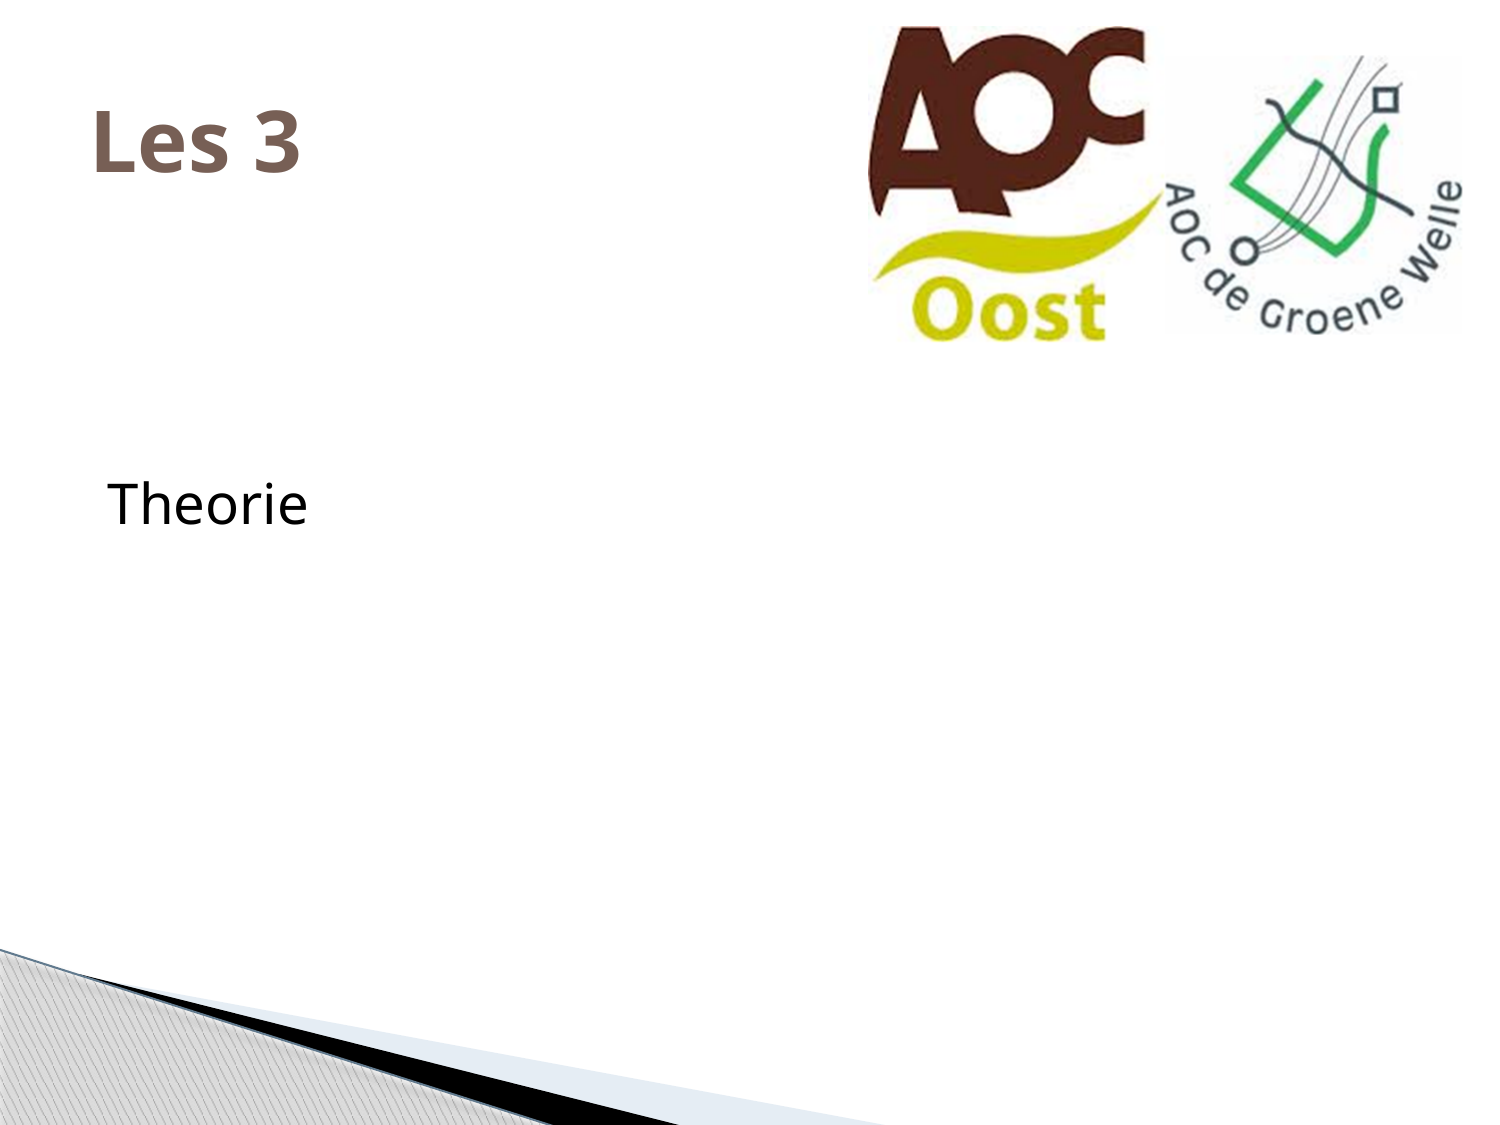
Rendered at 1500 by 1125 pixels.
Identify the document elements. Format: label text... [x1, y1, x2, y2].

picture [867, 26, 1473, 365]
list Theorie [75, 385, 1425, 986]
title Les 3 [75, 45, 862, 233]
